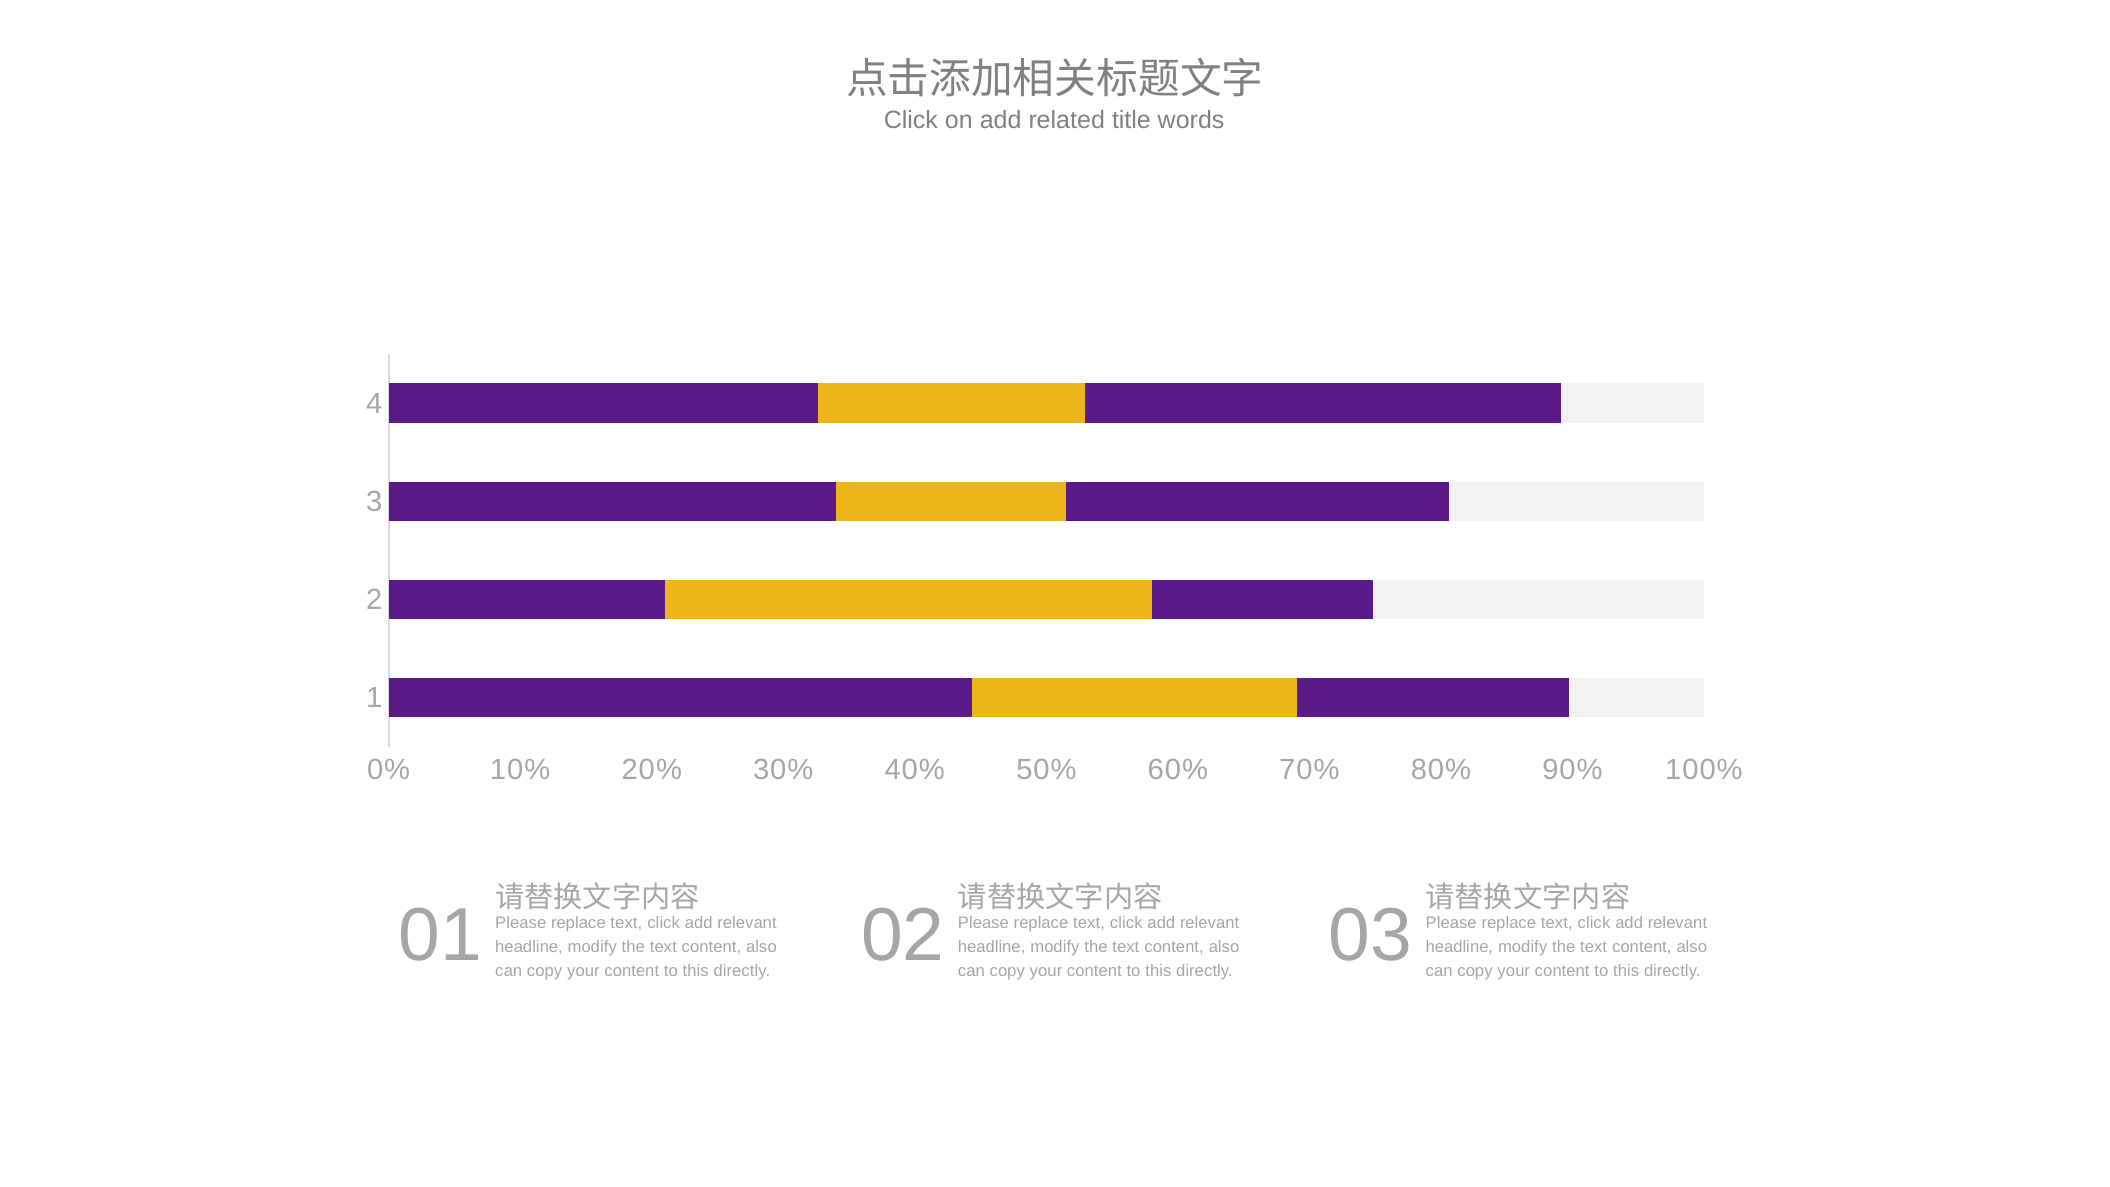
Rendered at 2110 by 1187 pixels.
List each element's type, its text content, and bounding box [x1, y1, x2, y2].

text_box 点击添加相关标题文字 [803, 44, 1307, 107]
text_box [845, 859, 1260, 984]
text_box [1313, 859, 1722, 984]
chart [337, 345, 1773, 795]
text_box Click on add related title words [864, 95, 1246, 158]
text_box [382, 859, 793, 984]
